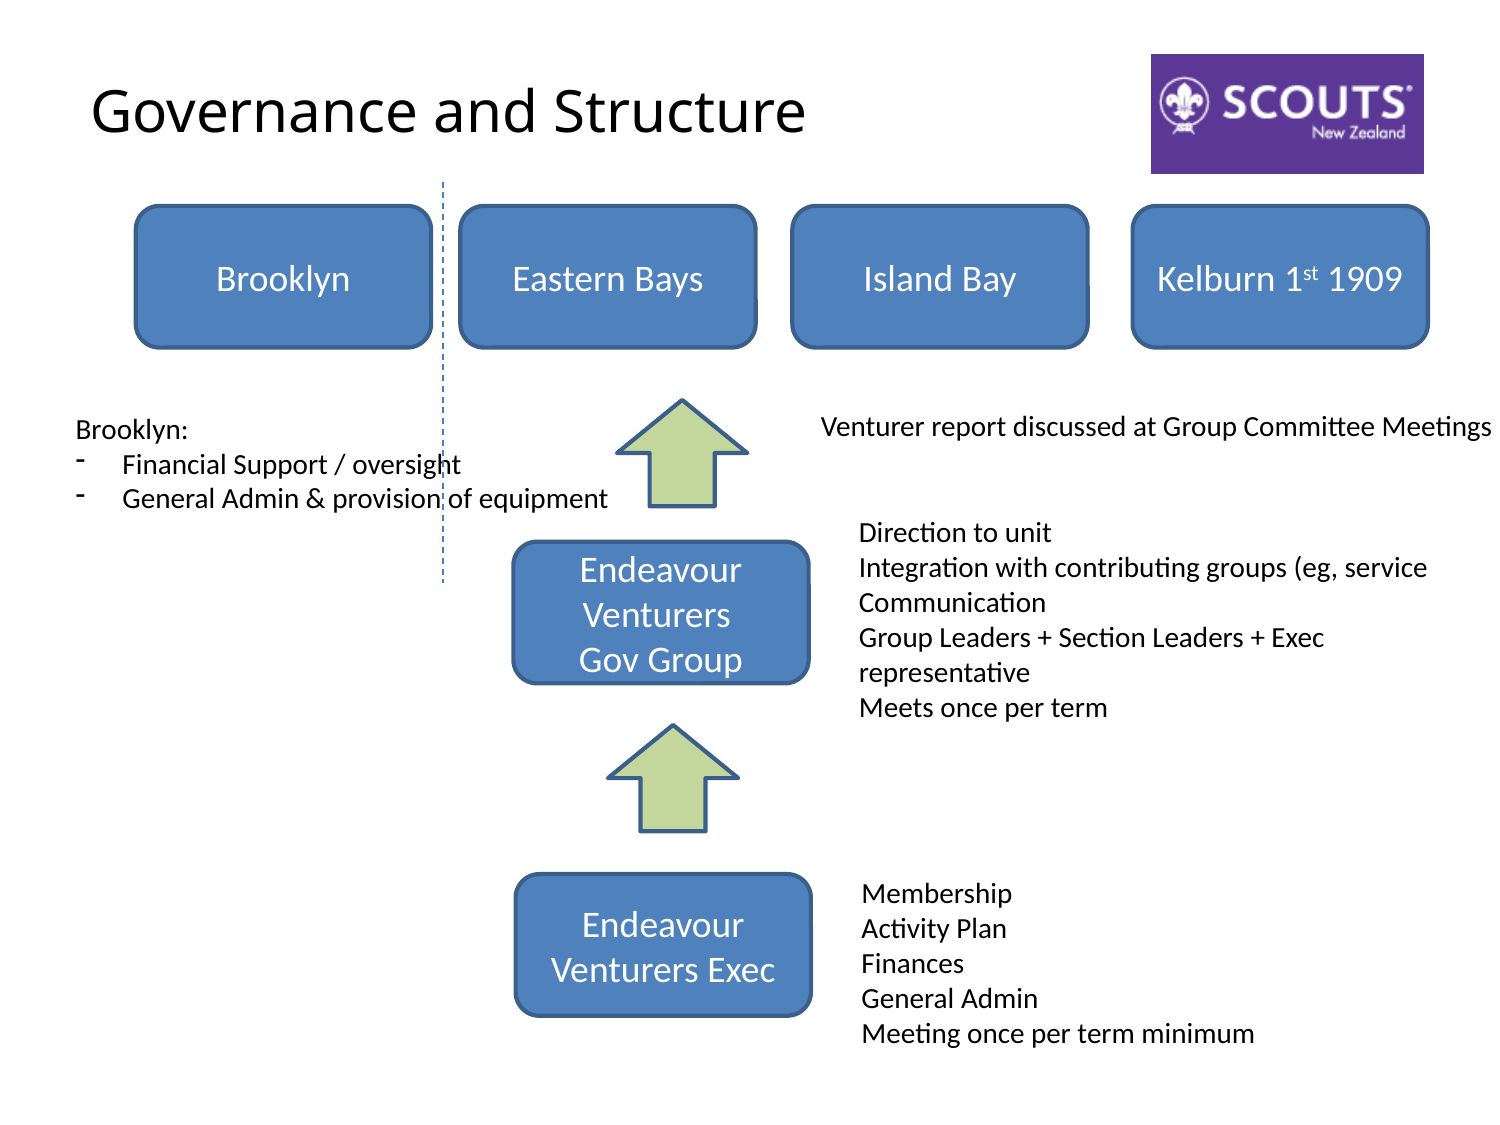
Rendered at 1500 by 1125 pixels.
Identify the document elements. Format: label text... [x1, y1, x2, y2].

text_box Island Bay [790, 203, 1090, 350]
title Governance and Structure [75, 45, 1425, 174]
text_box Eastern Bays [458, 203, 758, 350]
text_box Endeavour Venturers Gov Group [511, 539, 811, 686]
picture [1151, 54, 1424, 174]
text_box Endeavour Venturers Exec [513, 871, 814, 1018]
text_box Brooklyn [133, 203, 434, 350]
text_box [624, 398, 750, 509]
text_box Kelburn 1st 1909 [1130, 203, 1431, 350]
text_box Venturer report discussed at Group Committee Meetings [806, 399, 1500, 450]
text_box Direction to unit Integration with contributing groups (eg, service Communication Group Leaders + Section Leaders + Exec representative Meets once per term [844, 506, 1459, 766]
text_box Membership Activity Plan Finances General Admin Meeting once per term minimum [846, 866, 1271, 1057]
text_box [605, 723, 741, 834]
text_box Brooklyn: Financial Support / oversight General Admin & provision of equipment [448, 402, 624, 523]
text_box Brooklyn: Financial Support / oversight General Admin & provision of equipment [60, 402, 438, 523]
